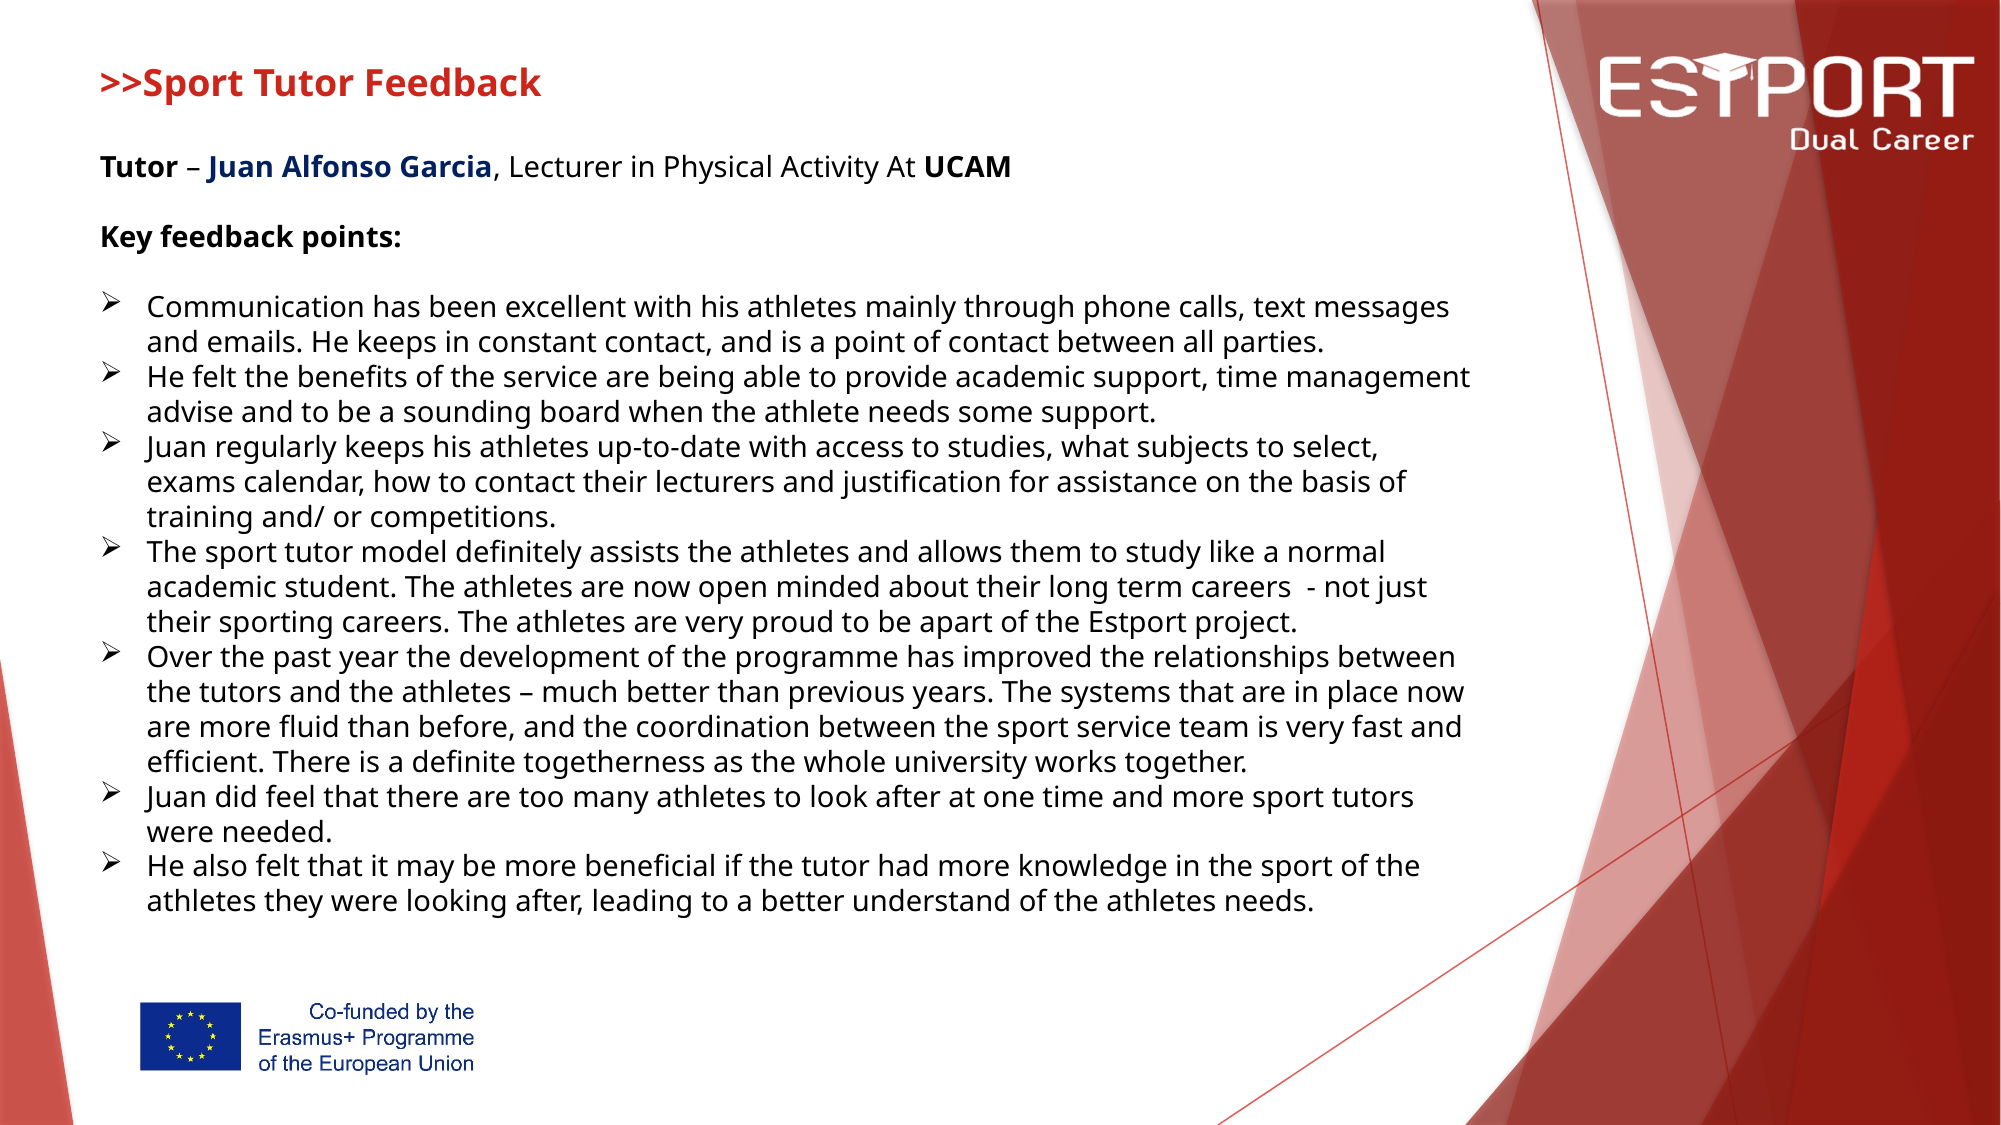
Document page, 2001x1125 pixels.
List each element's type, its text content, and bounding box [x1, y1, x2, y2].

picture [118, 982, 491, 1091]
text_box >>Sport Tutor Feedback [85, 6, 614, 105]
picture [1600, 44, 1987, 156]
text_box Tutor – Juan Alfonso Garcia, Lecturer in Physical Activity At UCAM Key feedback points: Communication has been excellent with his athletes mainly through phone calls, text messages and emails. He keeps in constant contact, and is a point of contact between all parties. He felt the benefits of the service are being able to provide academic support, time management advise and to be a sounding board when the athlete needs some support. Juan regularly keeps his athletes up-to-date with access to studies, what subjects to select, exams calendar, how to contact their lecturers and justification for assistance on the basis of training and/ or competitions. The sport tutor model definitely assists the athletes and allows them to study like a normal academic student. The athletes are now open minded about their long term careers - not just their sporting careers. The athletes are very proud to be apart of the Estport project. Over the past year the development of the programme has improved the relationships between the tutors and the athletes – much better than previous years. The systems that are in place now are more fluid than before, and the coordination between the sport service team is very fast and efficient. There is a definite togetherness as the whole university works together. Juan did feel that there are too many athletes to look after at one time and more sport tutors were needed. He also felt that it may be more beneficial if the tutor had more knowledge in the sport of the athletes they were looking after, leading to a better understand of the athletes needs. [84, 105, 1488, 927]
